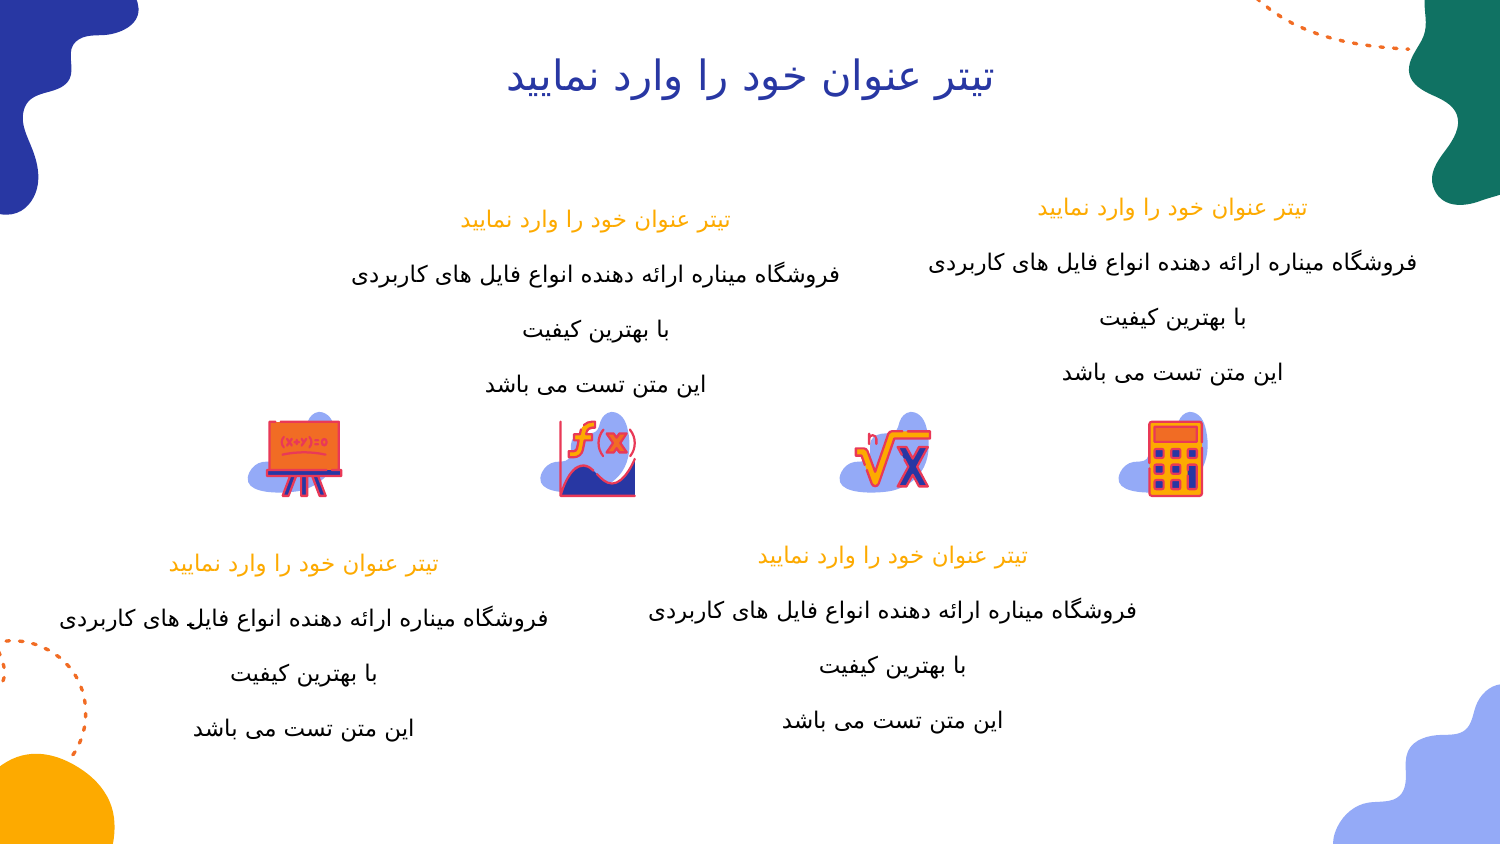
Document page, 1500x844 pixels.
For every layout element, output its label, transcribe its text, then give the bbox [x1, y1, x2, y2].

text_box تیتر عنوان خود را وارد نمایید فروشگاه میناره ارائه دهنده انواع فایل های کاربردی با بهترین کیفیت این متن تست می باشد [623, 533, 1163, 741]
text_box [602, 411, 623, 418]
text_box [309, 411, 331, 418]
text_box تیتر عنوان خود را وارد نمایید [298, 16, 1204, 107]
text_box [247, 462, 260, 491]
text_box [1180, 411, 1202, 418]
text_box تیتر عنوان خود را وارد نمایید فروشگاه میناره ارائه دهنده انواع فایل های کاربردی با بهترین کیفیت این متن تست می باشد [34, 541, 574, 749]
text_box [265, 420, 1204, 498]
text_box تیتر عنوان خود را وارد نمایید فروشگاه میناره ارائه دهنده انواع فایل های کاربردی با بهترین کیفیت این متن تست می باشد [326, 197, 866, 405]
text_box [901, 411, 923, 418]
text_box تیتر عنوان خود را وارد نمایید فروشگاه میناره ارائه دهنده انواع فایل های کاربردی با بهترین کیفیت این متن تست می باشد [903, 185, 1443, 393]
